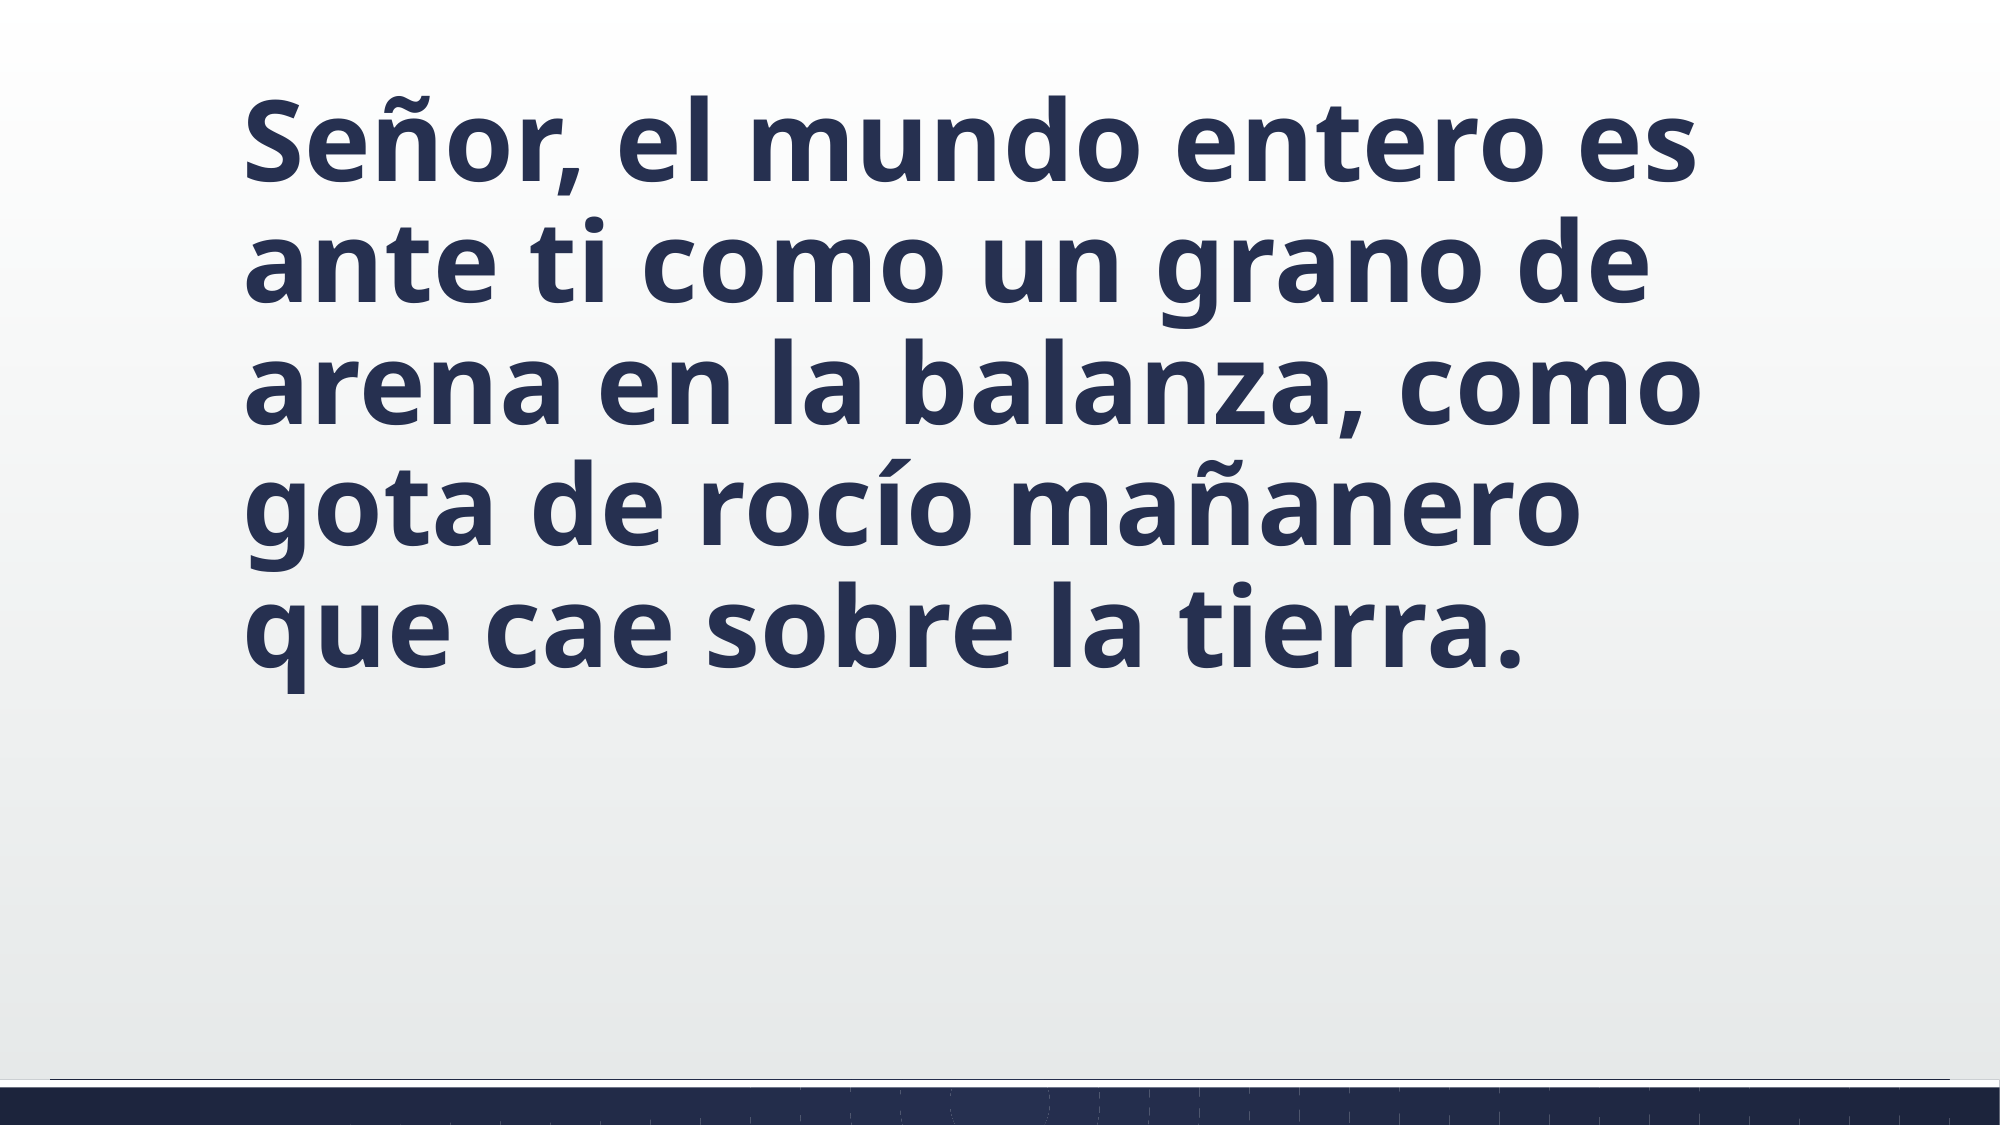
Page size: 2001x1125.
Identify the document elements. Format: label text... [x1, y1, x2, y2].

list Señor, el mundo entero es ante ti como un grano de arena en la balanza, como gota de rocío mañanero que cae sobre la tierra. [219, 76, 1780, 990]
